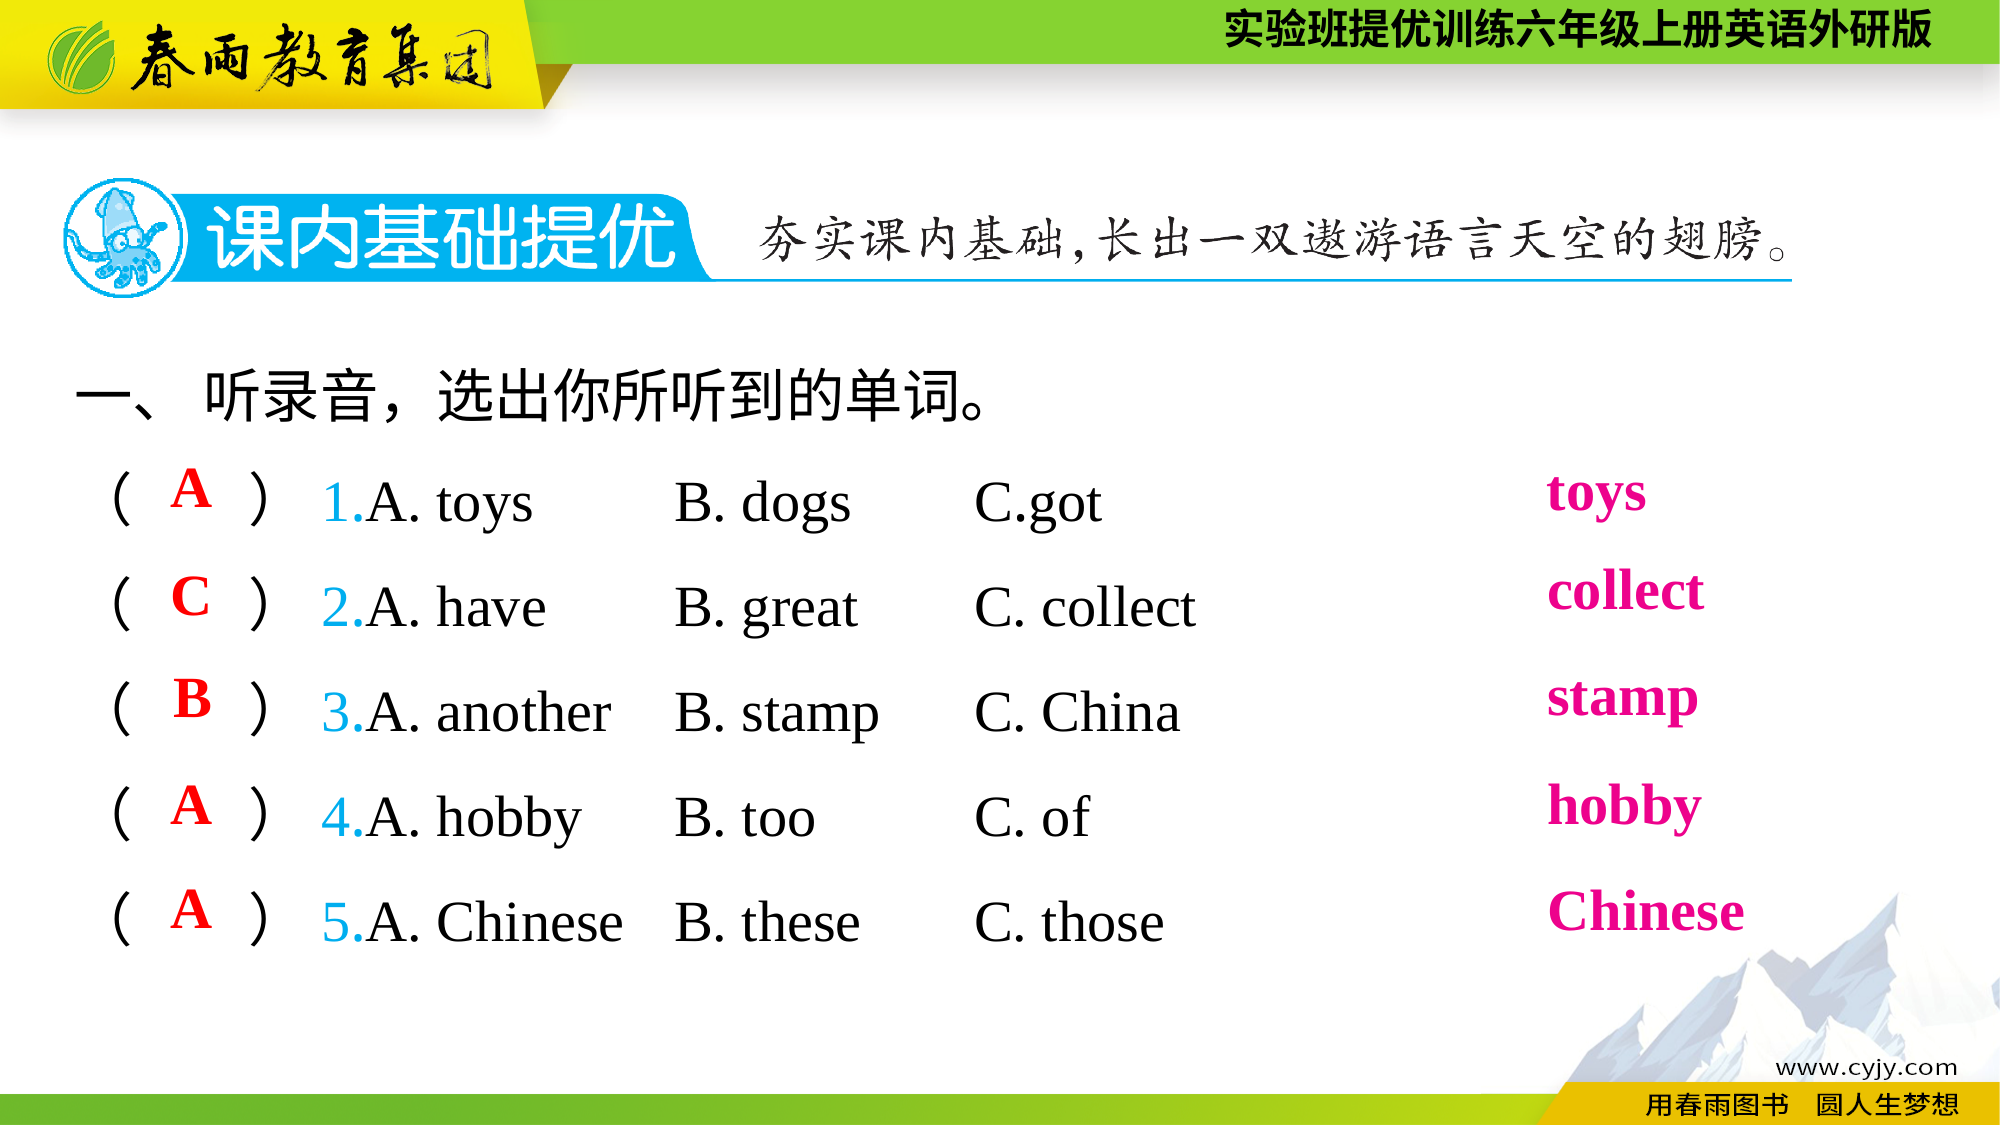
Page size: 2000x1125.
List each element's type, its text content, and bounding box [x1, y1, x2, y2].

text_box stamp [1532, 649, 1715, 735]
list 一、 听录音，选出你所听到的单词。 （ ）1.A. toys B. dogs C.got （ ）2.A. have B. great C. collect （ ）3.A. another B. stamp C. China （ ）4.A. hobby B. too C. of （ ）5.A. Chinese B. these C. those [59, 316, 1944, 954]
text_box collect [1532, 543, 1721, 629]
picture [0, 0, 2000, 1125]
text_box toys [1532, 444, 1663, 530]
text_box A [155, 758, 228, 844]
text_box A [156, 441, 228, 527]
text_box Chinese [1532, 865, 1760, 950]
text_box B [158, 651, 228, 737]
text_box hobby [1532, 758, 1719, 844]
text_box C [156, 549, 228, 634]
text_box A [155, 862, 228, 948]
